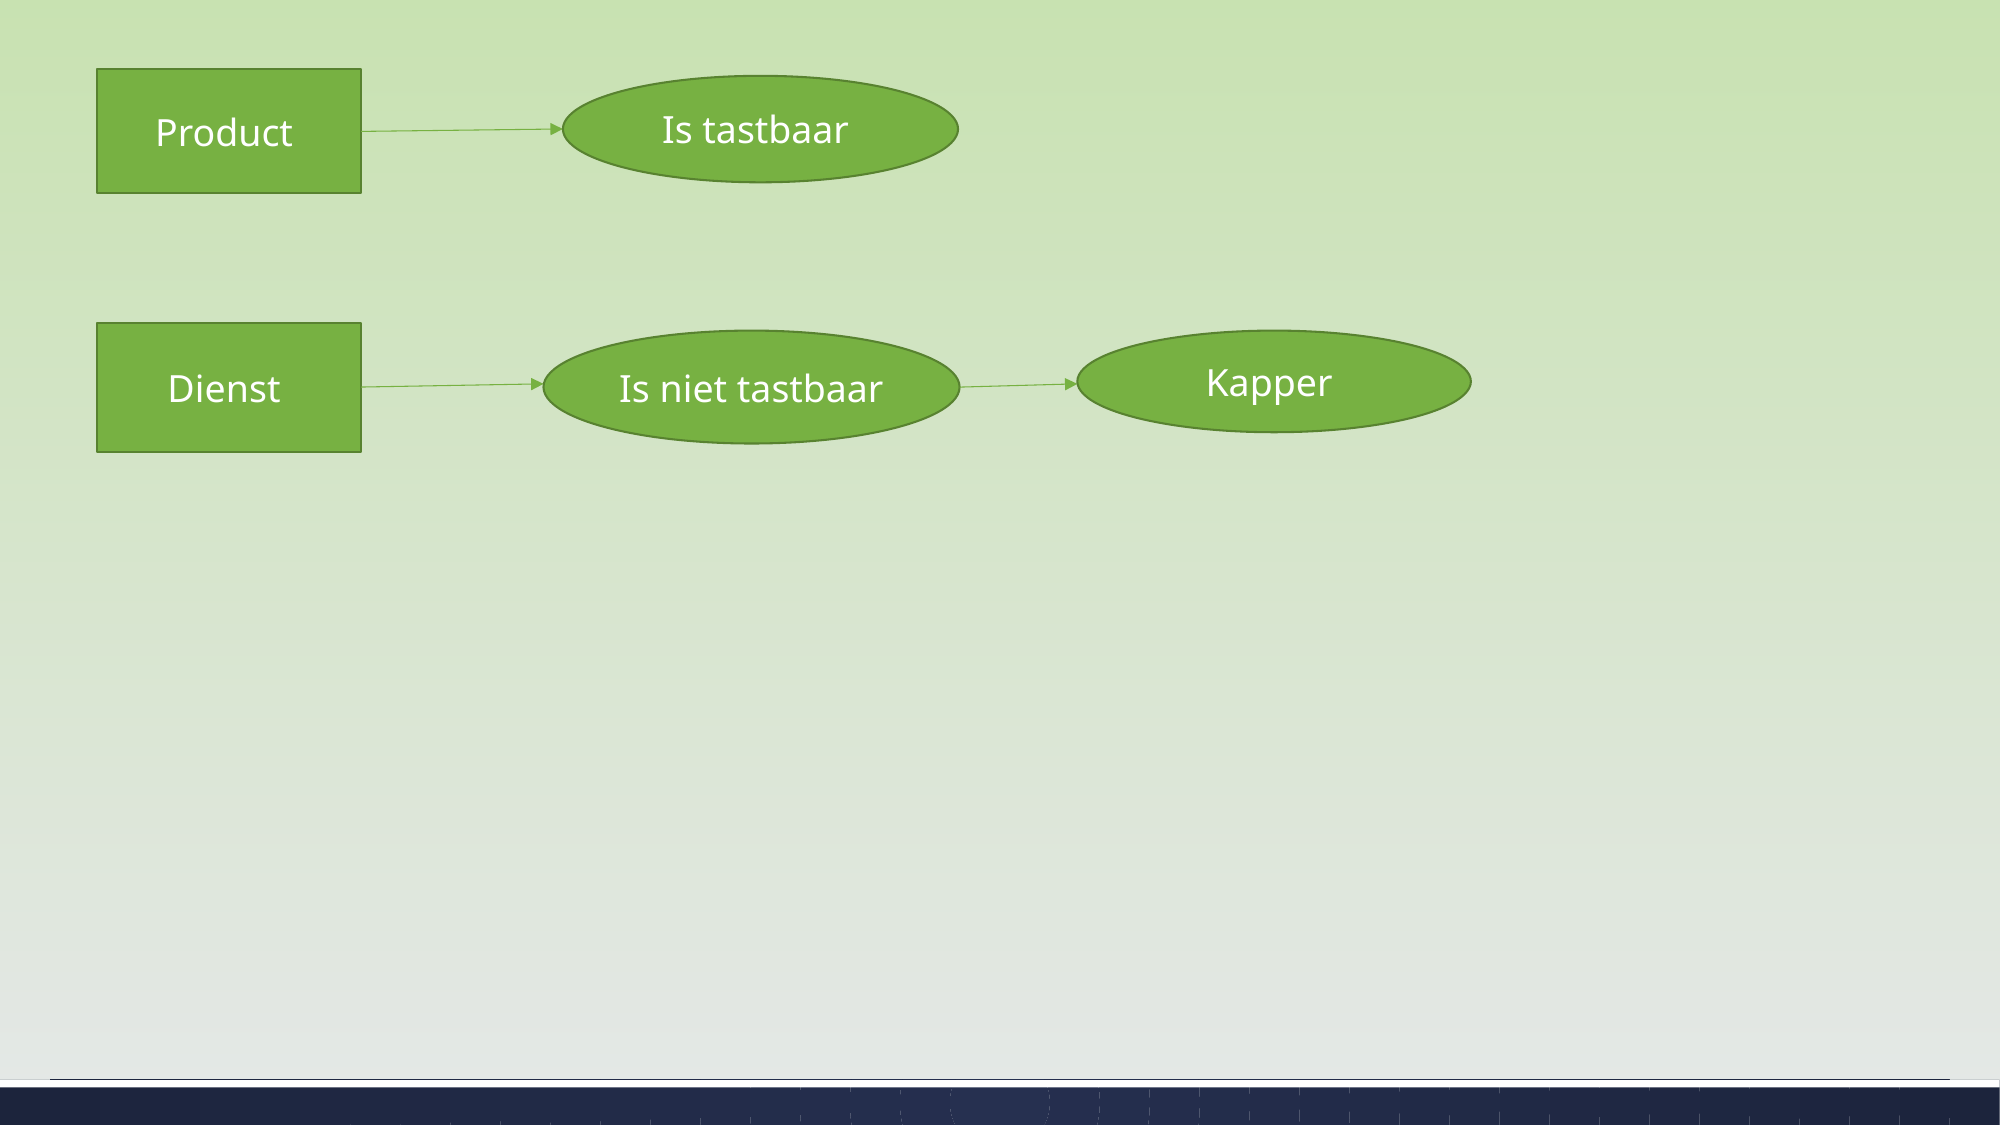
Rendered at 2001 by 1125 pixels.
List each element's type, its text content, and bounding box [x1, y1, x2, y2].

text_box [959, 383, 1078, 388]
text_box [361, 383, 544, 388]
text_box Dienst [96, 322, 362, 453]
text_box Is tastbaar [561, 74, 960, 184]
text_box Is niet tastbaar [542, 329, 961, 445]
text_box Product [96, 68, 362, 194]
text_box Kapper [1076, 329, 1472, 434]
